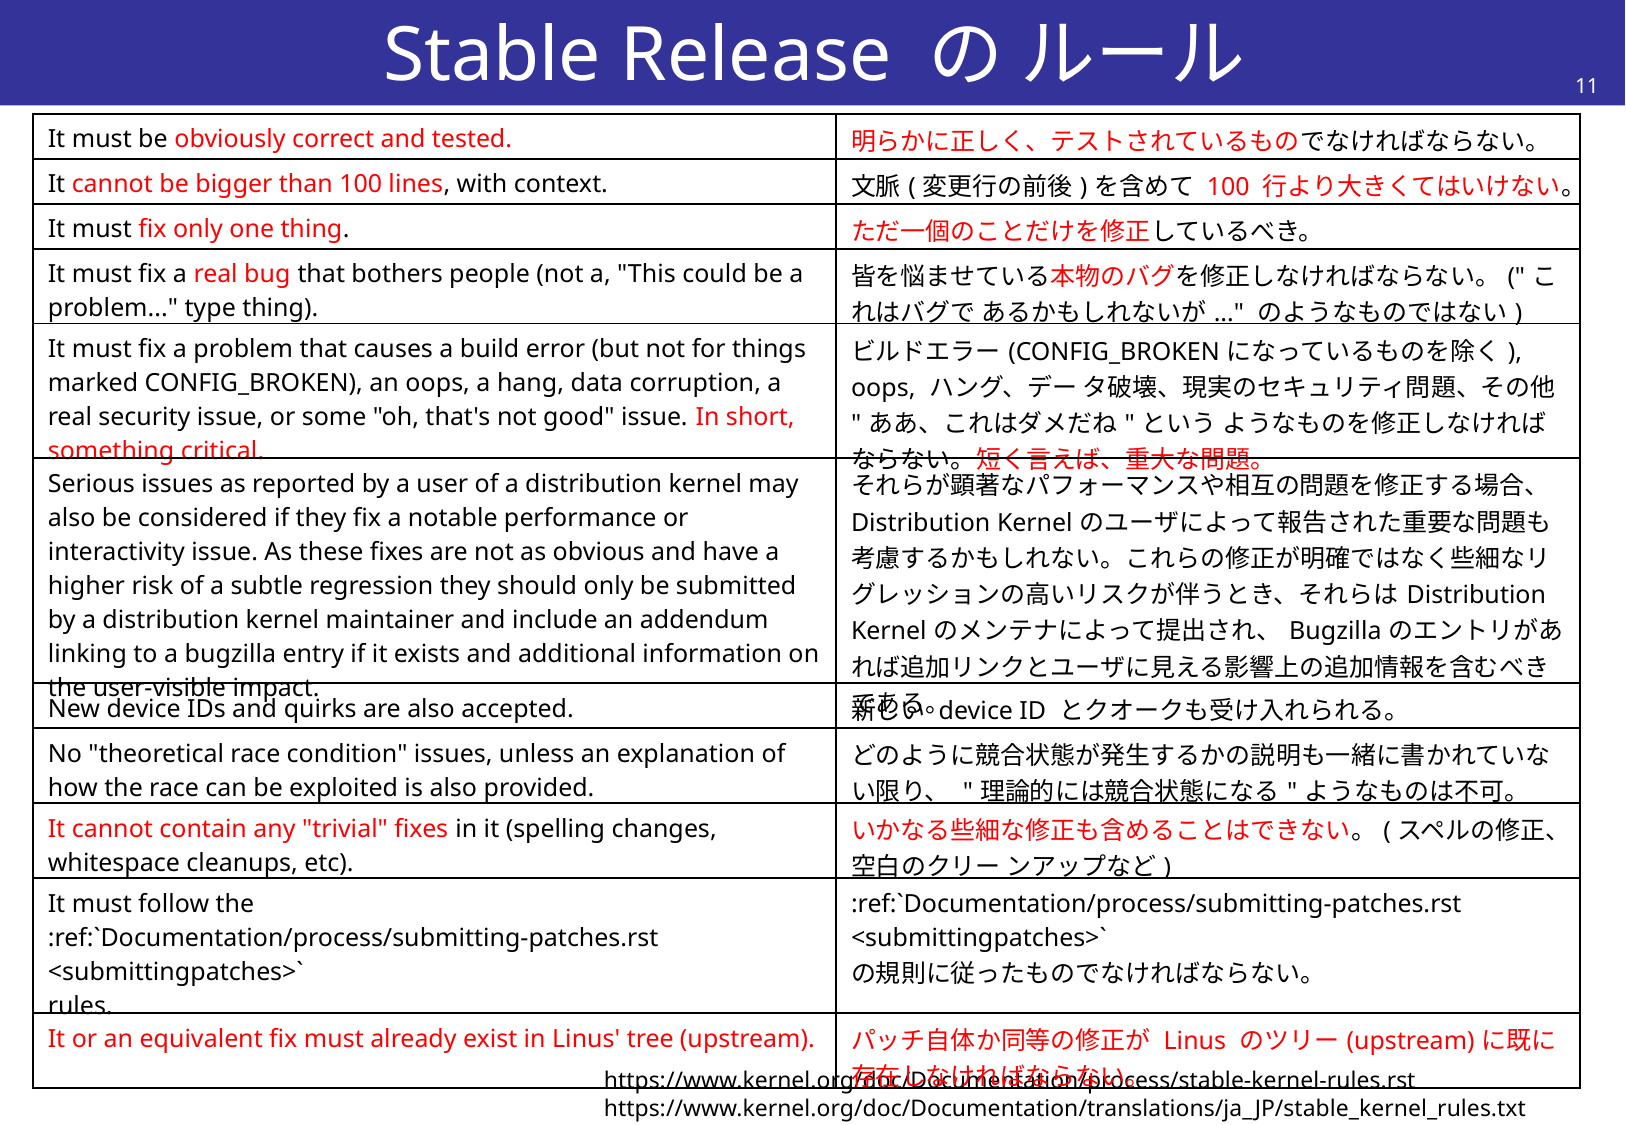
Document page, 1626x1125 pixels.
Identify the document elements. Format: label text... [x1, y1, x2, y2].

table_cell Serious issues as reported by a user of a distribution kernel may also be considered if they fix a notable performance or interactivity issue. As these fixes are not as obvious and have a higher risk of a subtle regression they should only be submitted by a distribution kernel maintainer and include an addendum linking to a bugzilla entry if it exists and additional information on the user-visible impact. [34, 459, 835, 682]
table_cell It cannot be bigger than 100 lines, with context. [34, 160, 835, 203]
table_cell ビルドエラー(CONFIG_BROKENになっているものを除く), oops, ハング、デー タ破壊、現実のセキュリティ問題、その他 "ああ、これはダメだね"という ようなものを修正しなければならない。短く言えば、重大な問題。 [837, 324, 1579, 457]
table_cell どのように競合状態が発生するかの説明も一緒に書かれていない限り、 "理論的には競合状態になる"ようなものは不可。 [837, 729, 1579, 802]
table_cell 皆を悩ませている本物のバグを修正しなければならない。("これはバグで あるかもしれないが..." のようなものではない) [837, 250, 1579, 323]
table_cell パッチ自体か同等の修正が Linus のツリー(upstream)に既に存在しなければならない。 [837, 1014, 1579, 1087]
table_cell :ref:`Documentation/process/submitting-patches.rst <submittingpatches>` の規則に従ったものでなければならない。 [837, 879, 1579, 1012]
table_cell It or an equivalent fix must already exist in Linus' tree (upstream). [34, 1014, 835, 1087]
table_cell いかなる些細な修正も含めることはできない。(スペルの修正、空白のクリー ンアップなど) [837, 804, 1579, 877]
table_cell It must fix only one thing. [34, 205, 835, 248]
table_cell No "theoretical race condition" issues, unless an explanation of how the race can be exploited is also provided. [34, 729, 835, 802]
table_cell New device IDs and quirks are also accepted. [34, 684, 835, 727]
text_box https://www.kernel.org/doc/Documentation/process/stable-kernel-rules.rst https://www.kernel.org/doc/Documentation/translations/ja_JP/stable_kernel_rules.txt [589, 1089, 1543, 1125]
table_header It must be obviously correct and tested. [34, 115, 835, 158]
table_cell それらが顕著なパフォーマンスや相互の問題を修正する場合、Distribution Kernelのユーザによって報告された重要な問題も考慮するかもしれない。これらの修正が明確ではなく些細なリグレッションの高いリスクが伴うとき、それらはDistribution Kernelのメンテナによって提出され、Bugzillaのエントリがあれば追加リンクとユーザに見える影響上の追加情報を含むべきである。 [837, 459, 1579, 682]
table_cell It cannot contain any "trivial" fixes in it (spelling changes, whitespace cleanups, etc). [34, 804, 835, 877]
table_cell 新しい device ID とクオークも受け入れられる。 [837, 684, 1579, 727]
table_header 明らかに正しく、テストされているものでなければならない。 [837, 115, 1579, 158]
title Stable Release の ルール [83, 0, 1546, 102]
table_cell It must fix a real bug that bothers people (not a, "This could be a problem..." type thing). [34, 250, 835, 323]
table_cell 文脈(変更行の前後)を含めて 100 行より大きくてはいけない。 [837, 160, 1579, 203]
table_cell It must follow the :ref:`Documentation/process/submitting-patches.rst <submittingpatches>` rules. [34, 879, 835, 1012]
slide_number 11 [1522, 65, 1614, 105]
table_cell ただ一個のことだけを修正しているべき。 [837, 205, 1579, 248]
table_cell It must fix a problem that causes a build error (but not for things marked CONFIG_BROKEN), an oops, a hang, data corruption, a real security issue, or some "oh, that's not good" issue. In short, something critical. [34, 324, 835, 457]
